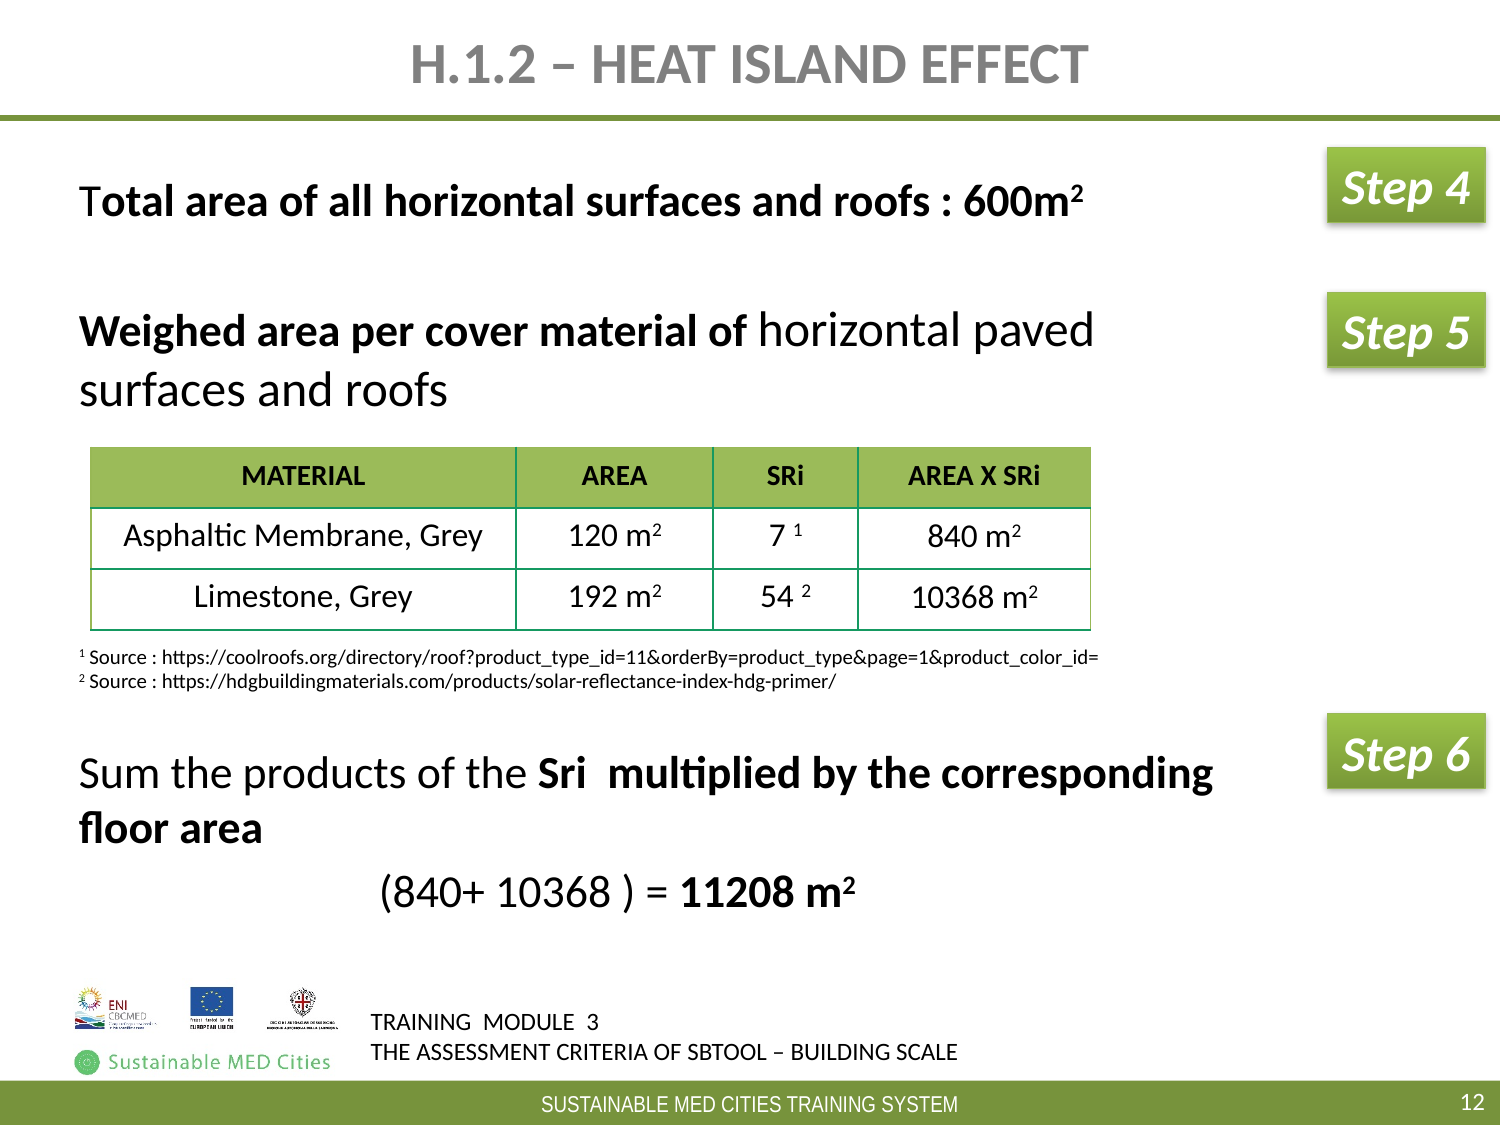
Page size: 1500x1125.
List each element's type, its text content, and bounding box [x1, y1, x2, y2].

table_cell 192 m2 [517, 570, 712, 629]
text_box Weighed area per cover material of horizontal paved surfaces and roofs [64, 288, 1255, 424]
table_header Area x SRi [859, 448, 1090, 507]
table_cell 120 m2 [517, 509, 712, 568]
text_box Step 4 [1327, 147, 1486, 223]
table_header Area [517, 448, 712, 507]
table_header SRi [714, 448, 857, 507]
text_box Sum the products of the Sri multiplied by the corresponding floor area (840+ 10368 ) = 11208 m2 [64, 735, 1301, 844]
slide_number 12 [1149, 1076, 1500, 1125]
text_box Total area of all horizontal surfaces and roofs : 600m2 [63, 162, 1294, 233]
table_cell 7 1 [714, 509, 857, 568]
table_cell 840 m2 [859, 509, 1090, 568]
table_header Material [92, 448, 515, 507]
text_box Step 6 [1327, 713, 1486, 789]
table_cell 10368 m2 [859, 570, 1090, 629]
title H.1.2 – HEAT ISLAND EFFECT [0, 0, 1500, 121]
text_box Step 5 [1327, 292, 1486, 368]
picture [62, 978, 356, 1080]
text_box 1 Source : https://coolroofs.org/directory/roof?product_type_id=11&orderBy=product_type&page=1&product_color_id= 2 Source : https://hdgbuildingmaterials.com/products/solar-reflectance-index-hdg-primer/ [63, 635, 1231, 726]
table_cell Limestone, Grey [92, 570, 515, 629]
table_cell Asphaltic Membrane, Grey [92, 509, 515, 568]
table_cell 54 2 [714, 570, 857, 629]
